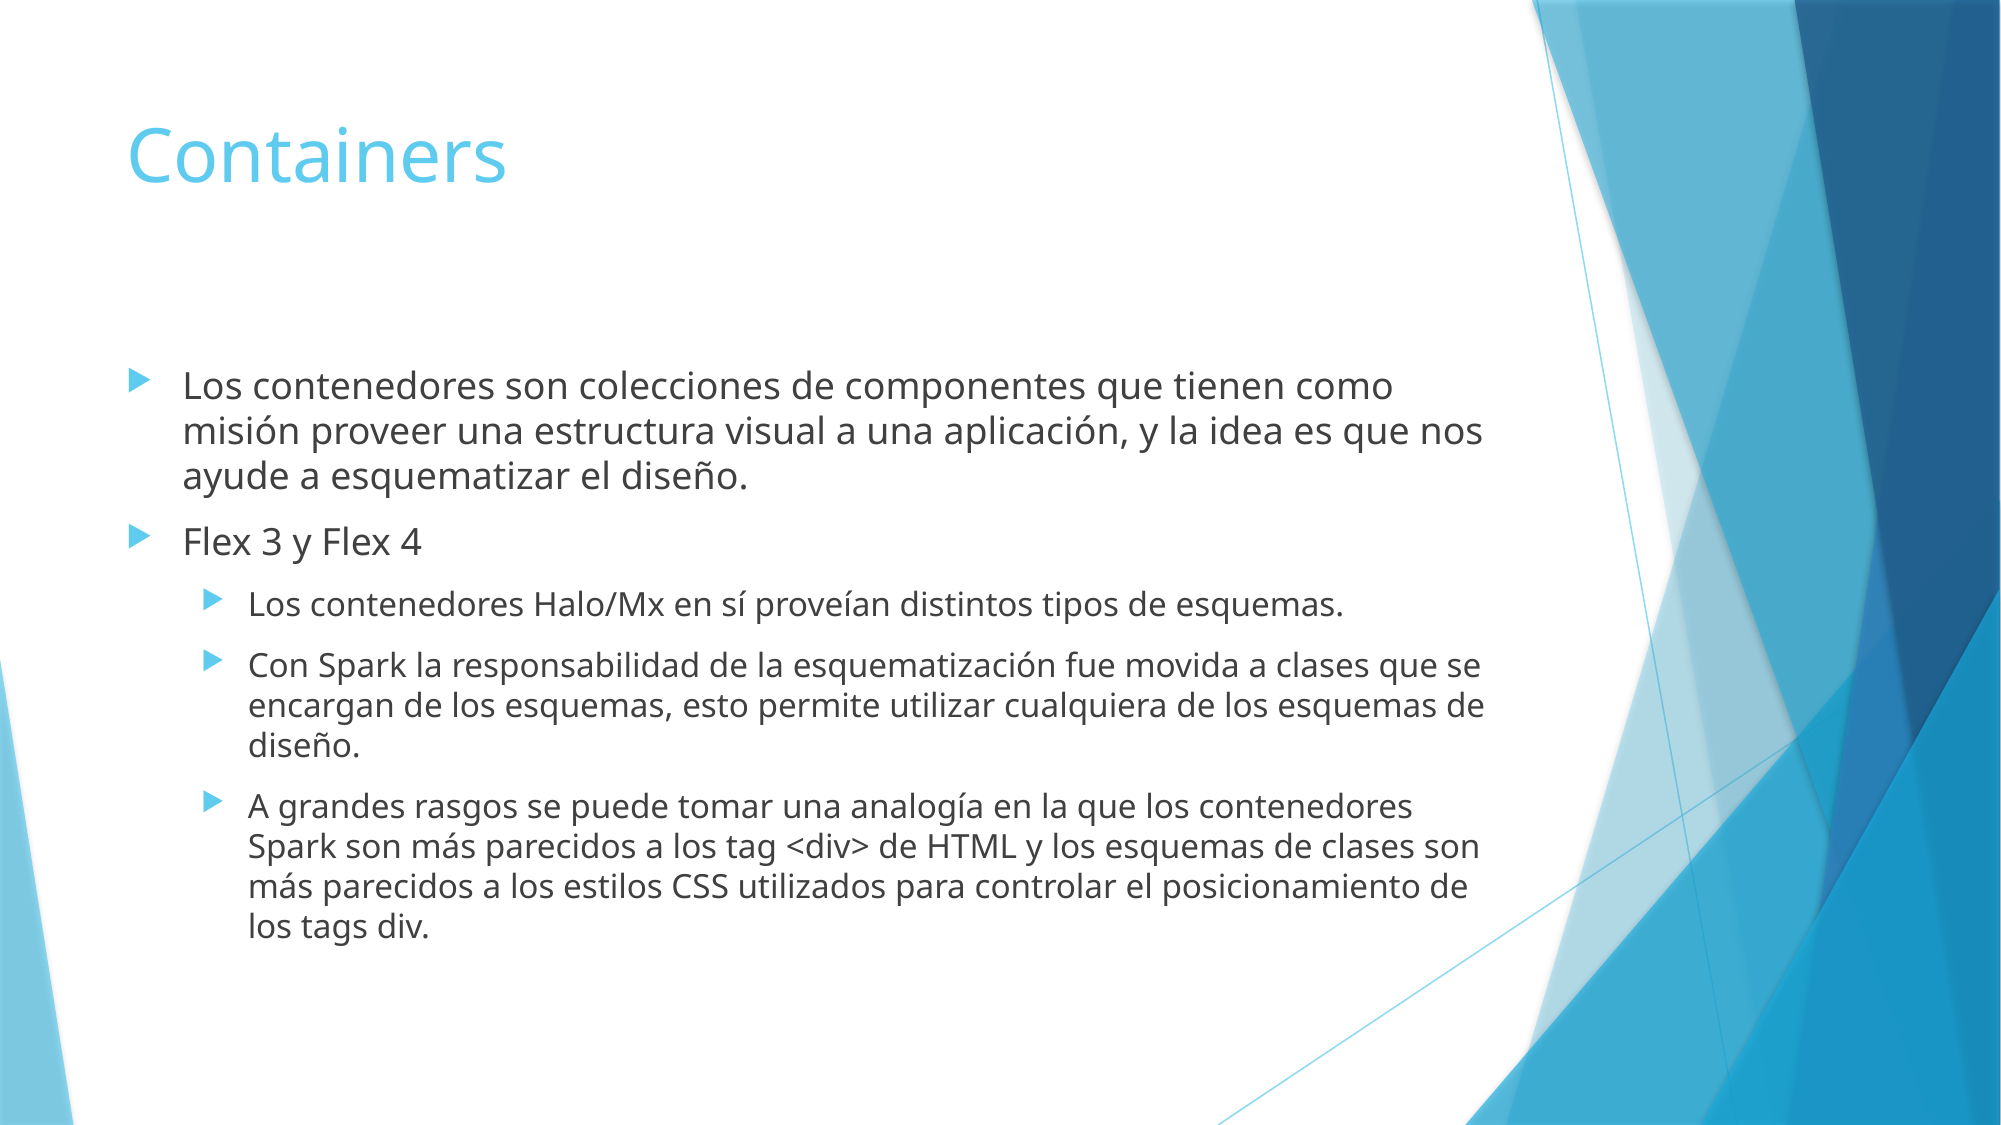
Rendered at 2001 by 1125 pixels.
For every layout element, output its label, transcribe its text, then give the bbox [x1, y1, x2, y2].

list Los contenedores son colecciones de componentes que tienen como misión proveer una estructura visual a una aplicación, y la idea es que nos ayude a esquematizar el diseño. Flex 3 y Flex 4 Los contenedores Halo/Mx en sí proveían distintos tipos de esquemas. Con Spark la responsabilidad de la esquematización fue movida a clases que se encargan de los esquemas, esto permite utilizar cualquiera de los esquemas de diseño. A grandes rasgos se puede tomar una analogía en la que los contenedores Spark son más parecidos a los tag <div> de HTML y los esquemas de clases son más parecidos a los estilos CSS utilizados para controlar el posicionamiento de los tags div. [111, 354, 1522, 992]
title Containers [111, 99, 1522, 317]
